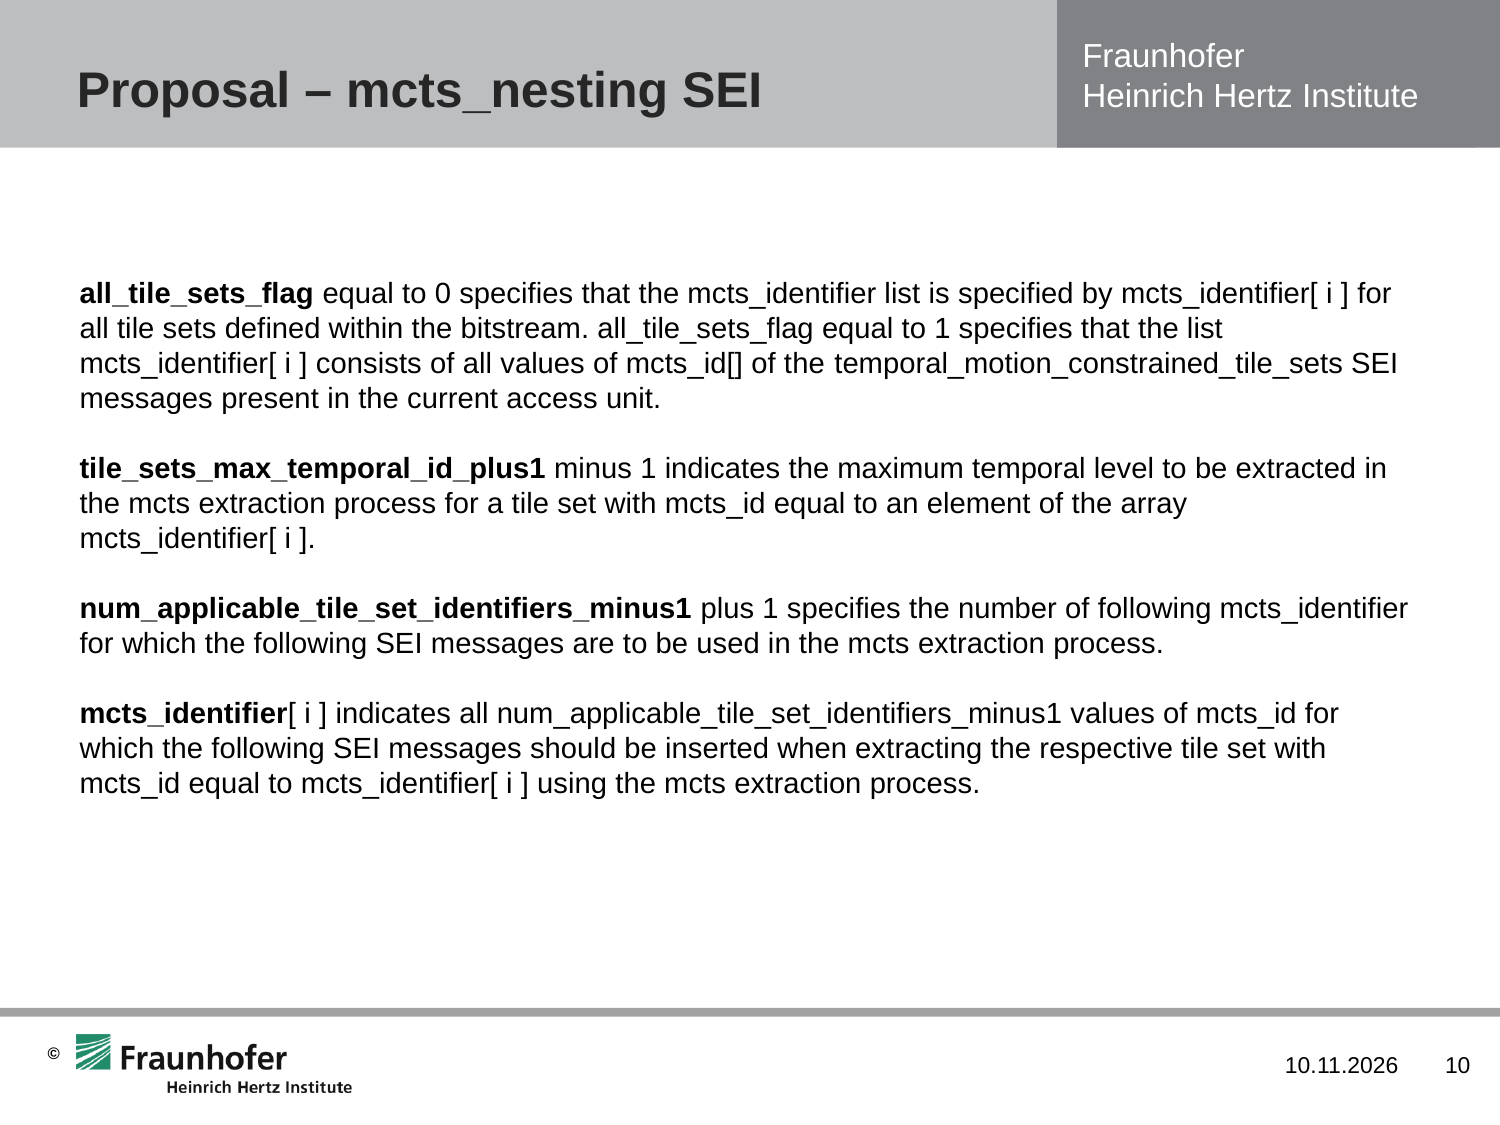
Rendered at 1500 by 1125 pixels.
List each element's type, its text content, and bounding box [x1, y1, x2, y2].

slide_number 10 [1394, 1034, 1471, 1094]
picture [76, 1034, 352, 1093]
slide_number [1019, 1034, 1394, 1094]
text_box all_tile_sets_flag equal to 0 specifies that the mcts_identifier list is specified by mcts_identifier[ i ] for all tile sets defined within the bitstream. all_tile_sets_flag equal to 1 specifies that the list mcts_identifier[ i ] consists of all values of mcts_id[] of the temporal_motion_constrained_tile_sets SEI messages present in the current access unit. tile_sets_max_temporal_id_plus1 minus 1 indicates the maximum temporal level to be extracted in the mcts extraction process for a tile set with mcts_id equal to an element of the array mcts_identifier[ i ]. num_applicable_tile_set_identifiers_minus1 plus 1 specifies the number of following mcts_identifier for which the following SEI messages are to be used in the mcts extraction process. mcts_identifier[ i ] indicates all num_applicable_tile_set_identifiers_minus1 values of mcts_id for which the following SEI messages should be inserted when extracting the respective tile set with mcts_id equal to mcts_identifier[ i ] using the mcts extraction process. [64, 267, 1436, 807]
title Proposal – mcts_nesting SEI [76, 58, 1022, 118]
